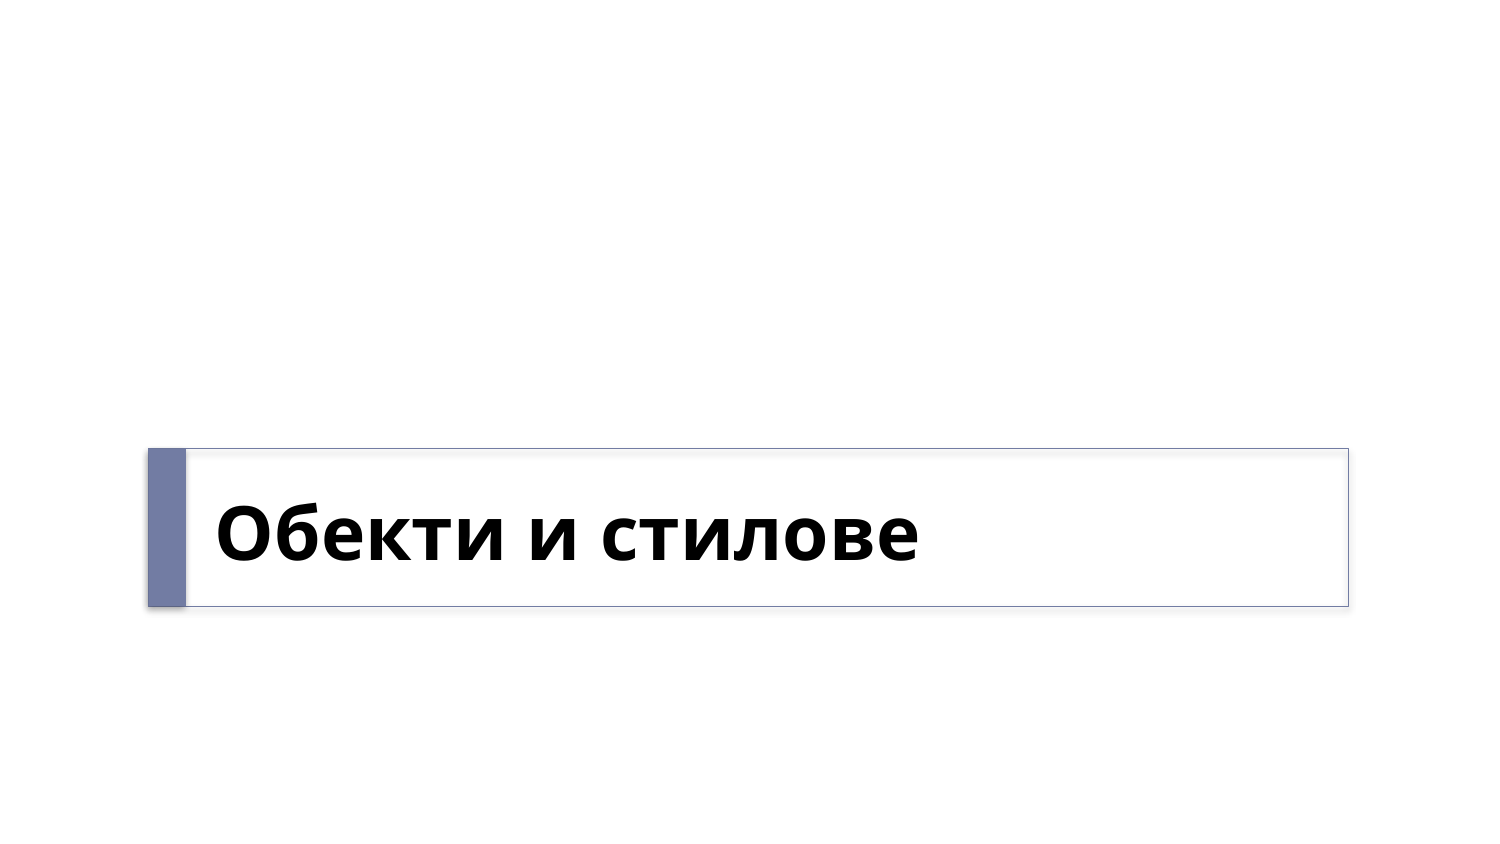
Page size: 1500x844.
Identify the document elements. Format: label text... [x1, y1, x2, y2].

title Обекти и стилове [200, 478, 1320, 600]
